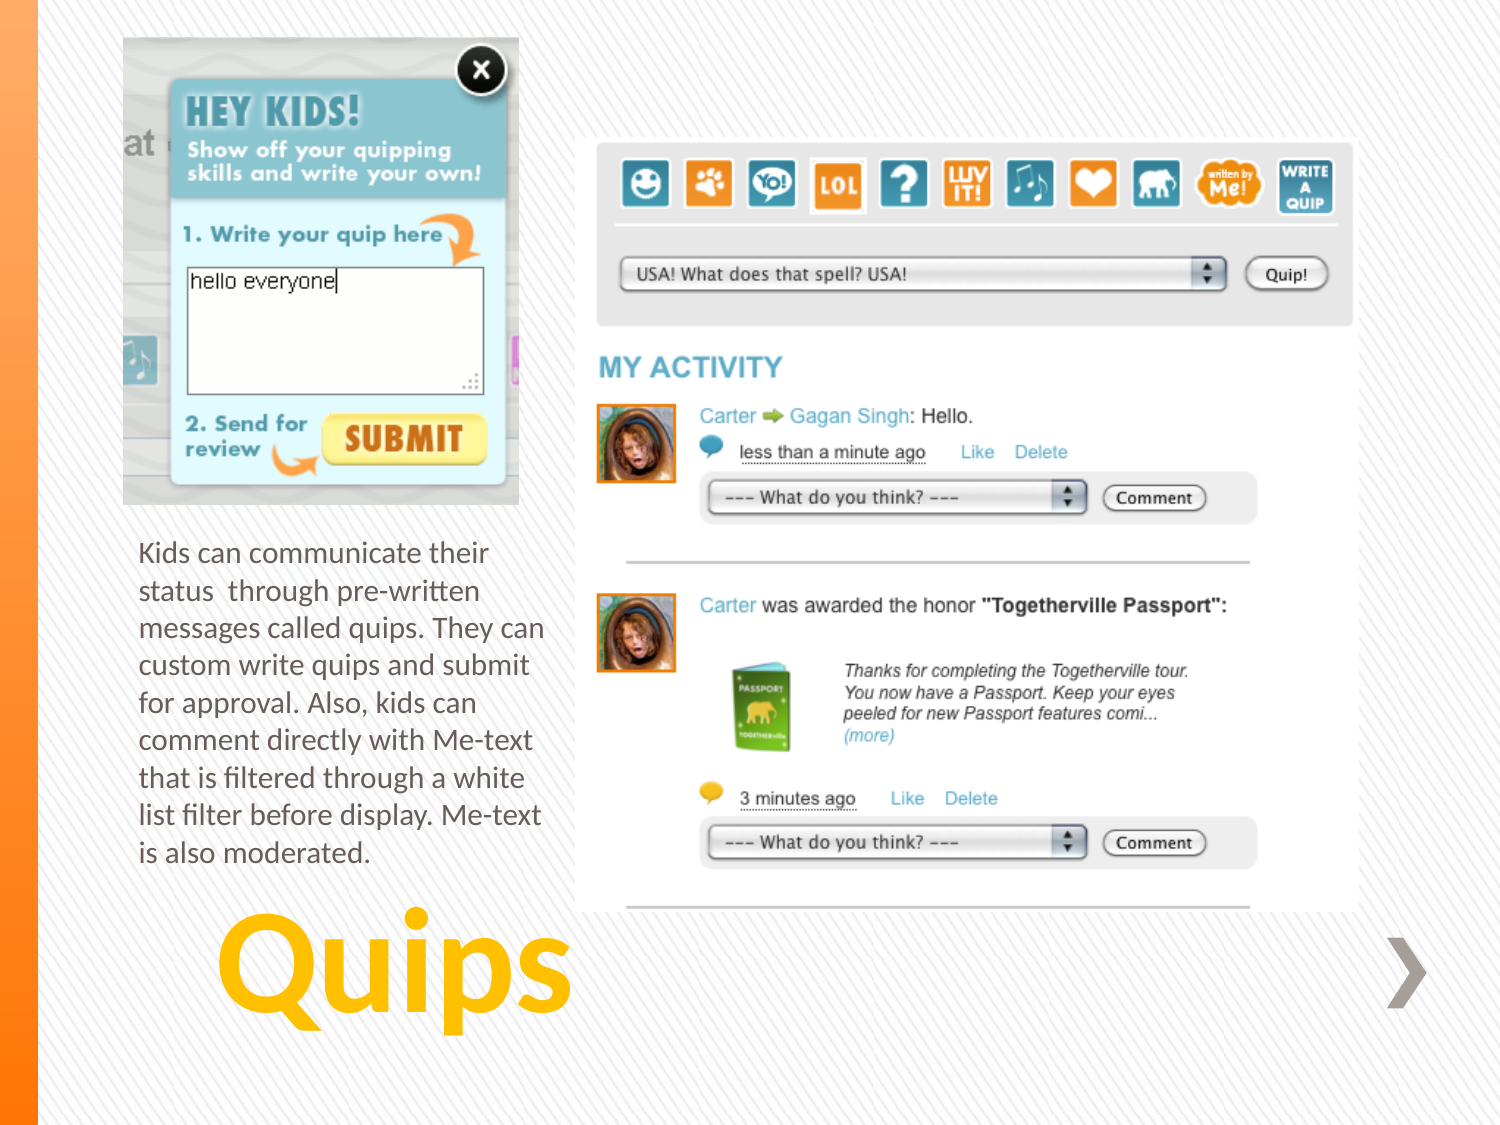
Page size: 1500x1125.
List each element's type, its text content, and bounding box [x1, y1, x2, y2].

picture [123, 37, 520, 505]
title Quips [200, 862, 1388, 1050]
picture [574, 137, 1359, 913]
list Kids can communicate their status through pre-written messages called quips. They can custom write quips and submit for approval. Also, kids can comment directly with Me-text that is filtered through a white list filter before display. Me-text is also moderated. [123, 524, 563, 888]
